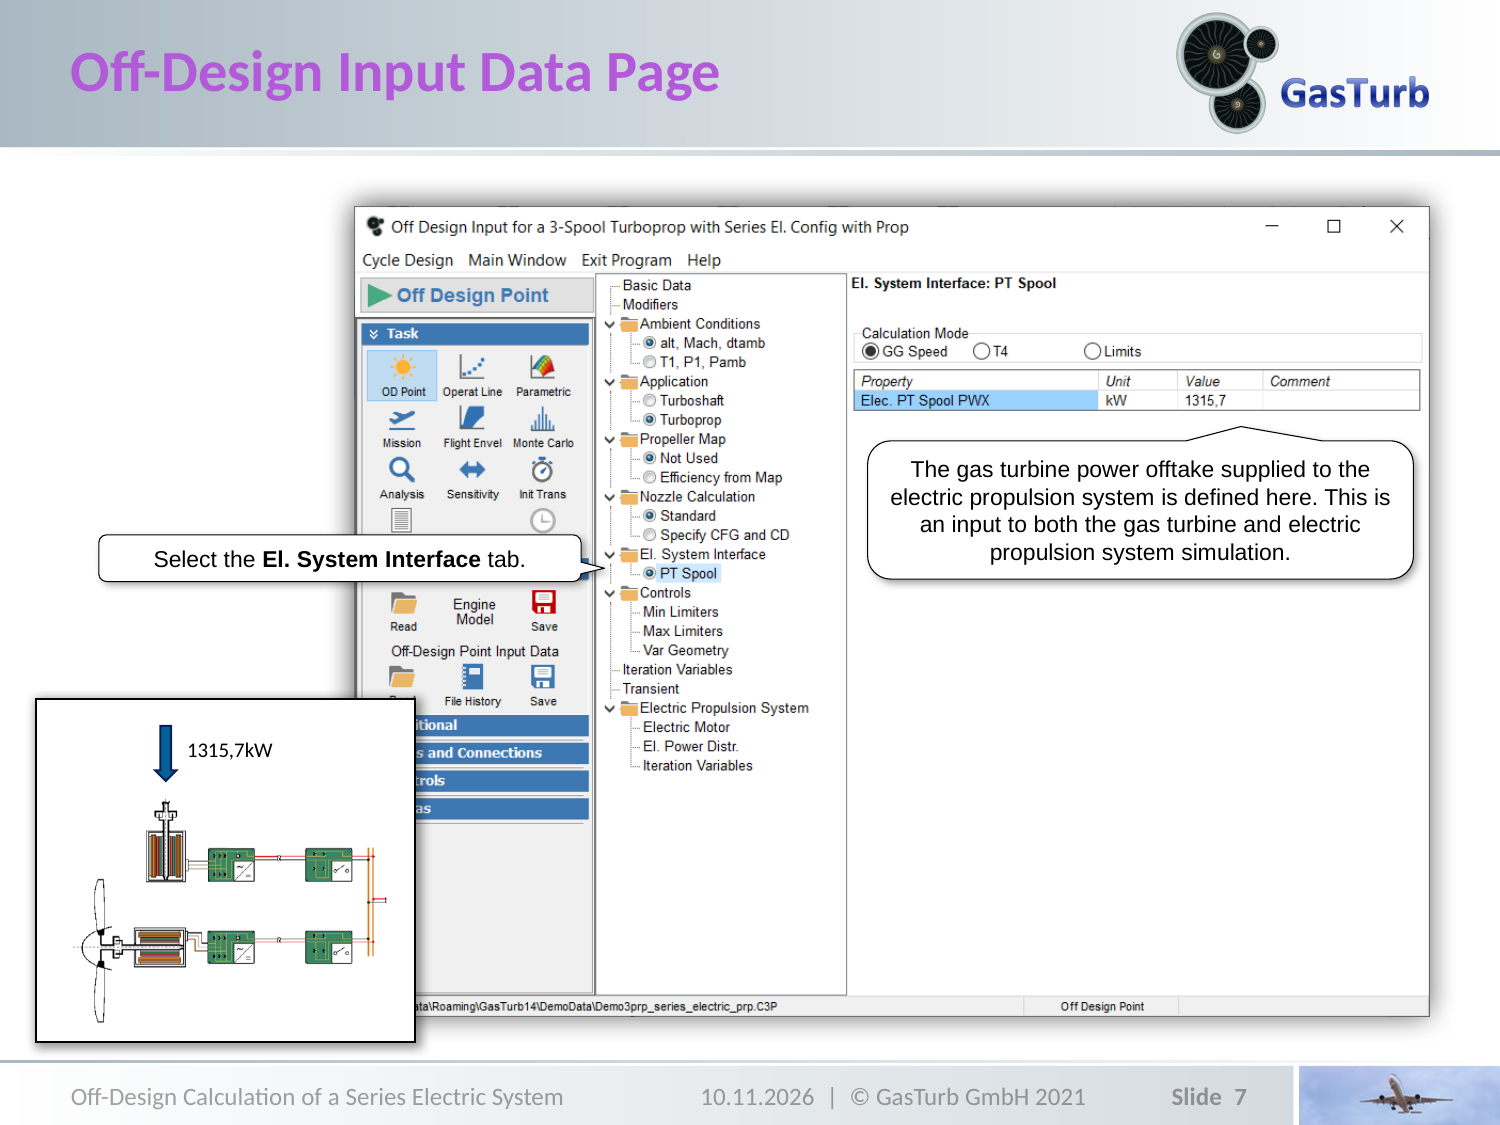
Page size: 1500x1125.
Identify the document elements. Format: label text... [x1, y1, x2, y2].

picture [0, 1060, 1500, 1125]
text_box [36, 699, 415, 1043]
footer Off-Design Calculation of a Series Electric System [0, 1065, 665, 1125]
slide_number 7 [1234, 1065, 1294, 1125]
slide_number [665, 1065, 827, 1125]
text_box Select the El. System Interface tab. [98, 534, 354, 582]
picture [354, 206, 1430, 1017]
title Off-Design Input Data Page [70, 0, 1164, 148]
picture [61, 793, 403, 1031]
picture [0, 0, 1500, 156]
